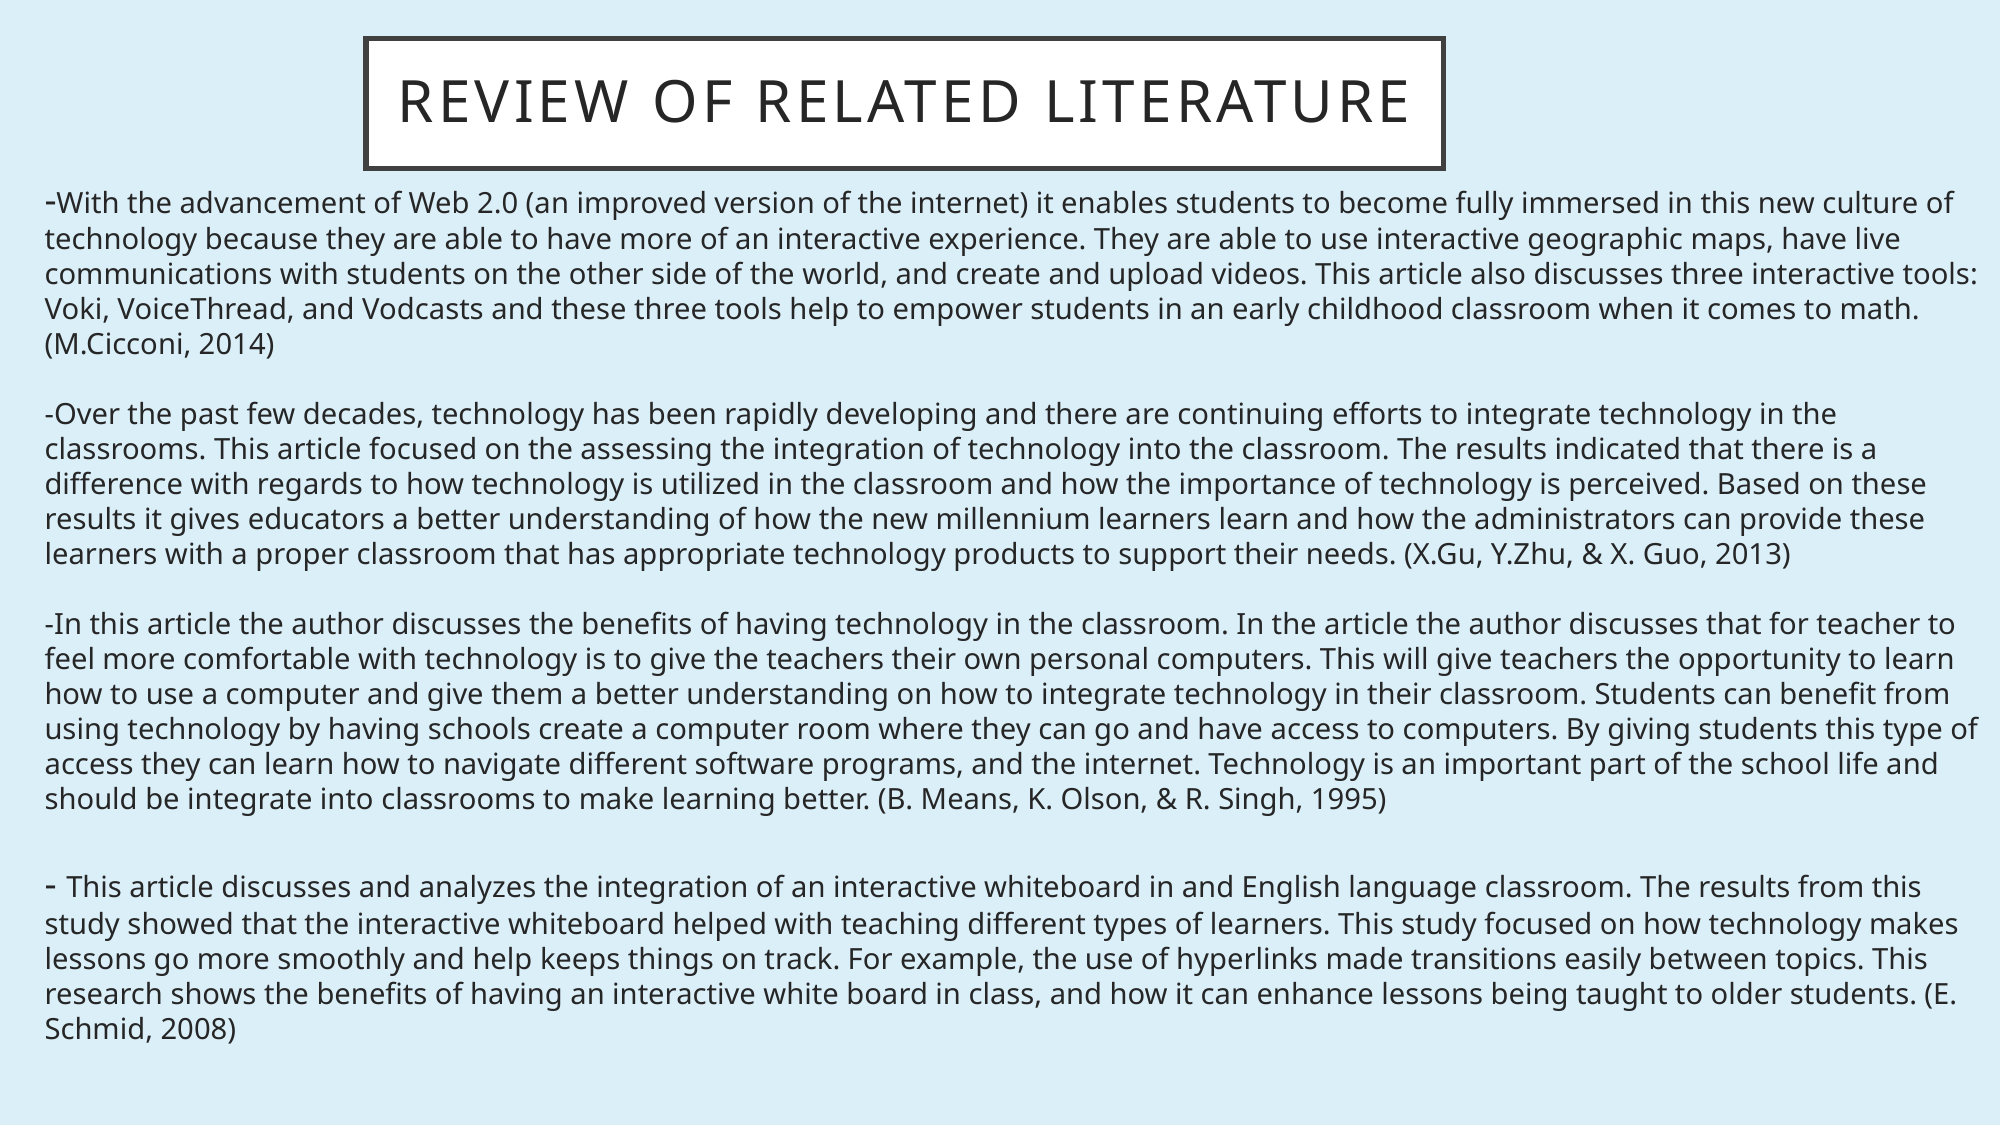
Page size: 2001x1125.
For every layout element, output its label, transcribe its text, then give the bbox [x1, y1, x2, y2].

list -With the advancement of Web 2.0 (an improved version of the internet) it enables students to become fully immersed in this new culture of technology because they are able to have more of an interactive experience. They are able to use interactive geographic maps, have live communications with students on the other side of the world, and create and upload videos. This article also discusses three interactive tools: Voki, VoiceThread, and Vodcasts and these three tools help to empower students in an early childhood classroom when it comes to math. (M.Cicconi, 2014) -Over the past few decades, technology has been rapidly developing and there are continuing efforts to integrate technology in the classrooms. This article focused on the assessing the integration of technology into the classroom. The results indicated that there is a difference with regards to how technology is utilized in the classroom and how the importance of technology is perceived. Based on these results it gives educators a better understanding of how the new millennium learners learn and how the administrators can provide these learners with a proper classroom that has appropriate technology products to support their needs. (X.Gu, Y.Zhu, & X. Guo, 2013) -In this article the author discusses the benefits of having technology in the classroom. In the article the author discusses that for teacher to feel more comfortable with technology is to give the teachers their own personal computers. This will give teachers the opportunity to learn how to use a computer and give them a better understanding on how to integrate technology in their classroom. Students can benefit from using technology by having schools create a computer room where they can go and have access to computers. By giving students this type of access they can learn how to navigate different software programs, and the internet. Technology is an important part of the school life and should be integrate into classrooms to make learning better. (B. Means, K. Olson, & R. Singh, 1995) - This article discusses and analyzes the integration of an interactive whiteboard in and English language classroom. The results from this study showed that the interactive whiteboard helped with teaching different types of learners. This study focused on how technology makes lessons go more smoothly and help keeps things on track. For example, the use of hyperlinks made transitions easily between topics. This research shows the benefits of having an interactive white board in class, and how it can enhance lessons being taught to older students. (E. Schmid, 2008) [29, 168, 2000, 1089]
title Review of Related Literature [363, 36, 1446, 168]
